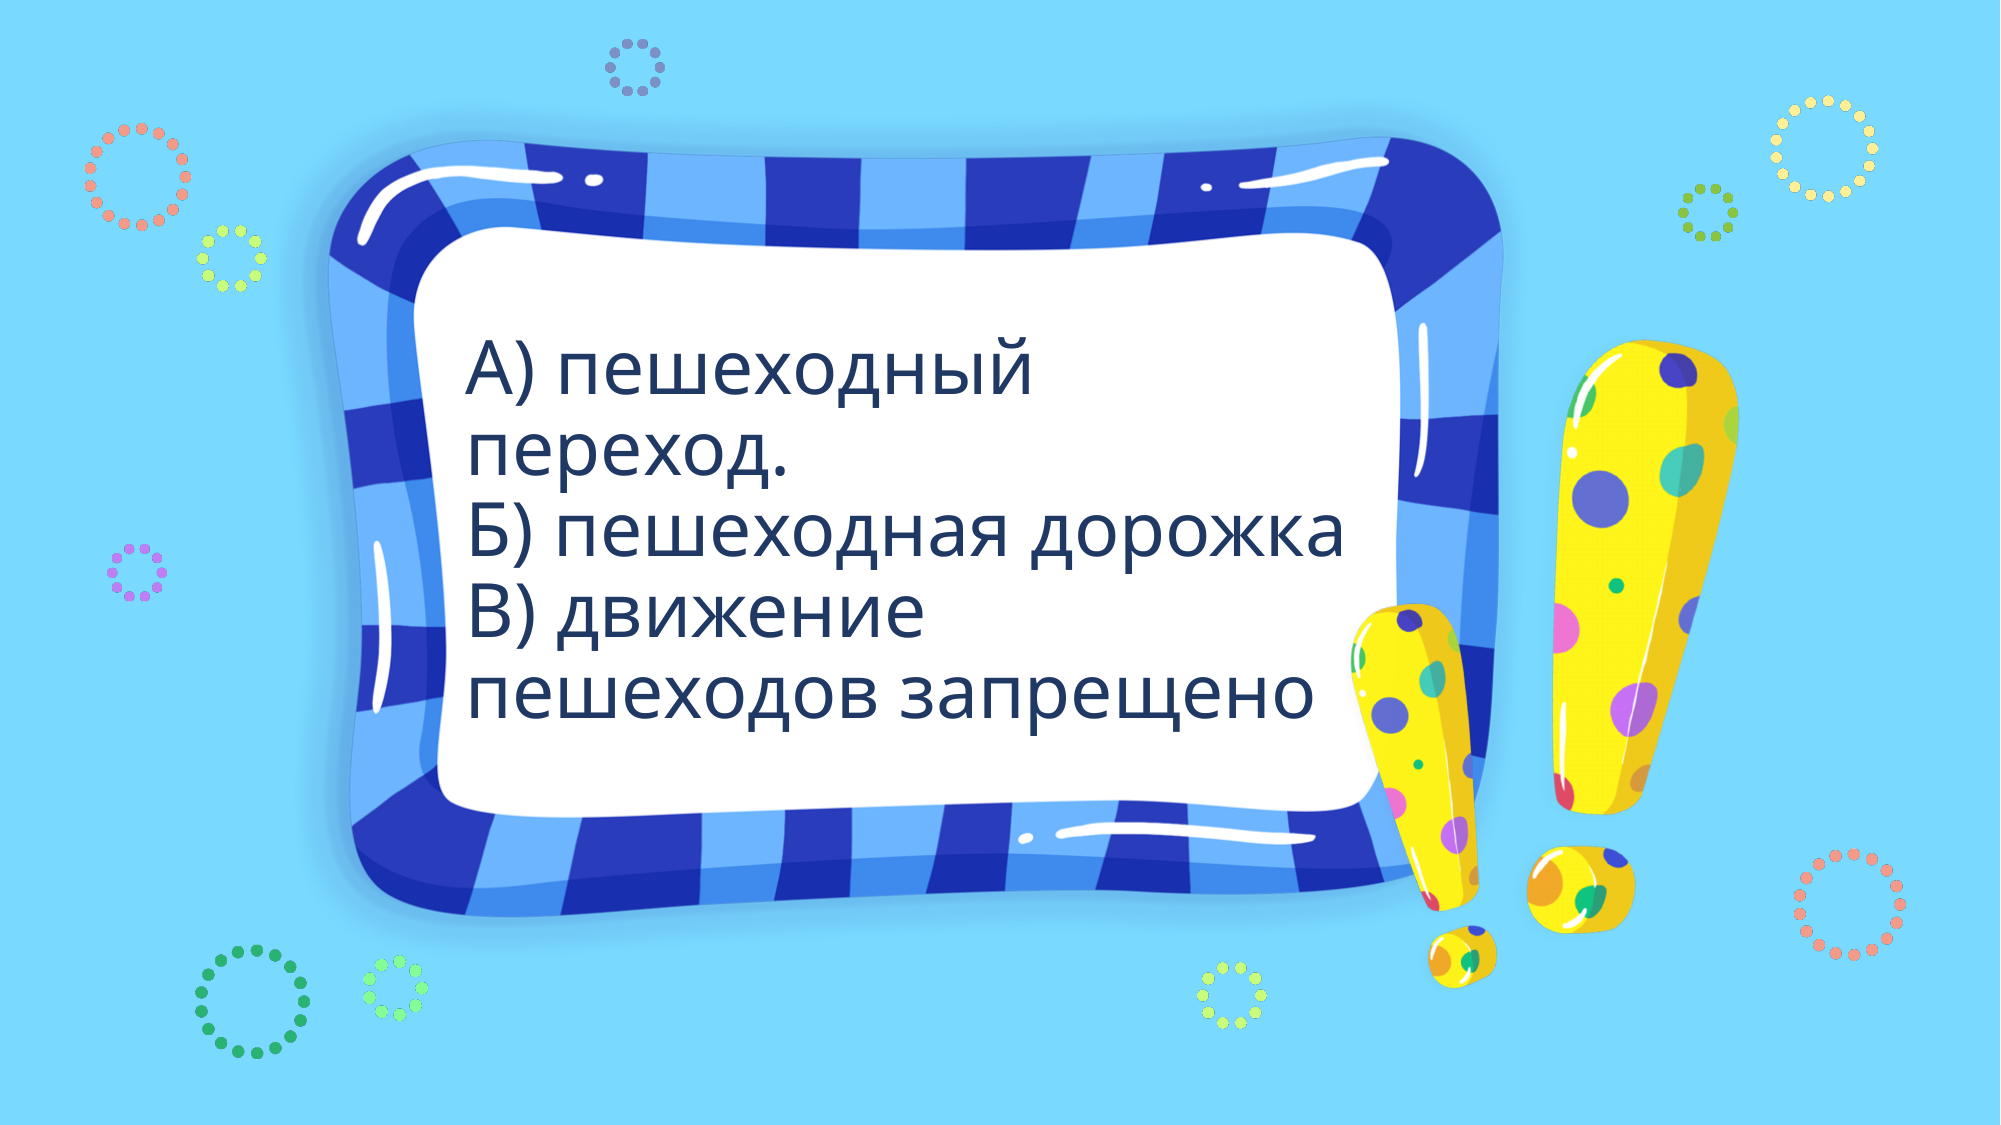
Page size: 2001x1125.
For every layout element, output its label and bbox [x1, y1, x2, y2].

picture [81, 117, 268, 294]
picture [1671, 176, 1745, 248]
picture [1767, 90, 1880, 204]
picture [190, 30, 1788, 1062]
picture [100, 536, 174, 608]
picture [1790, 842, 1908, 962]
